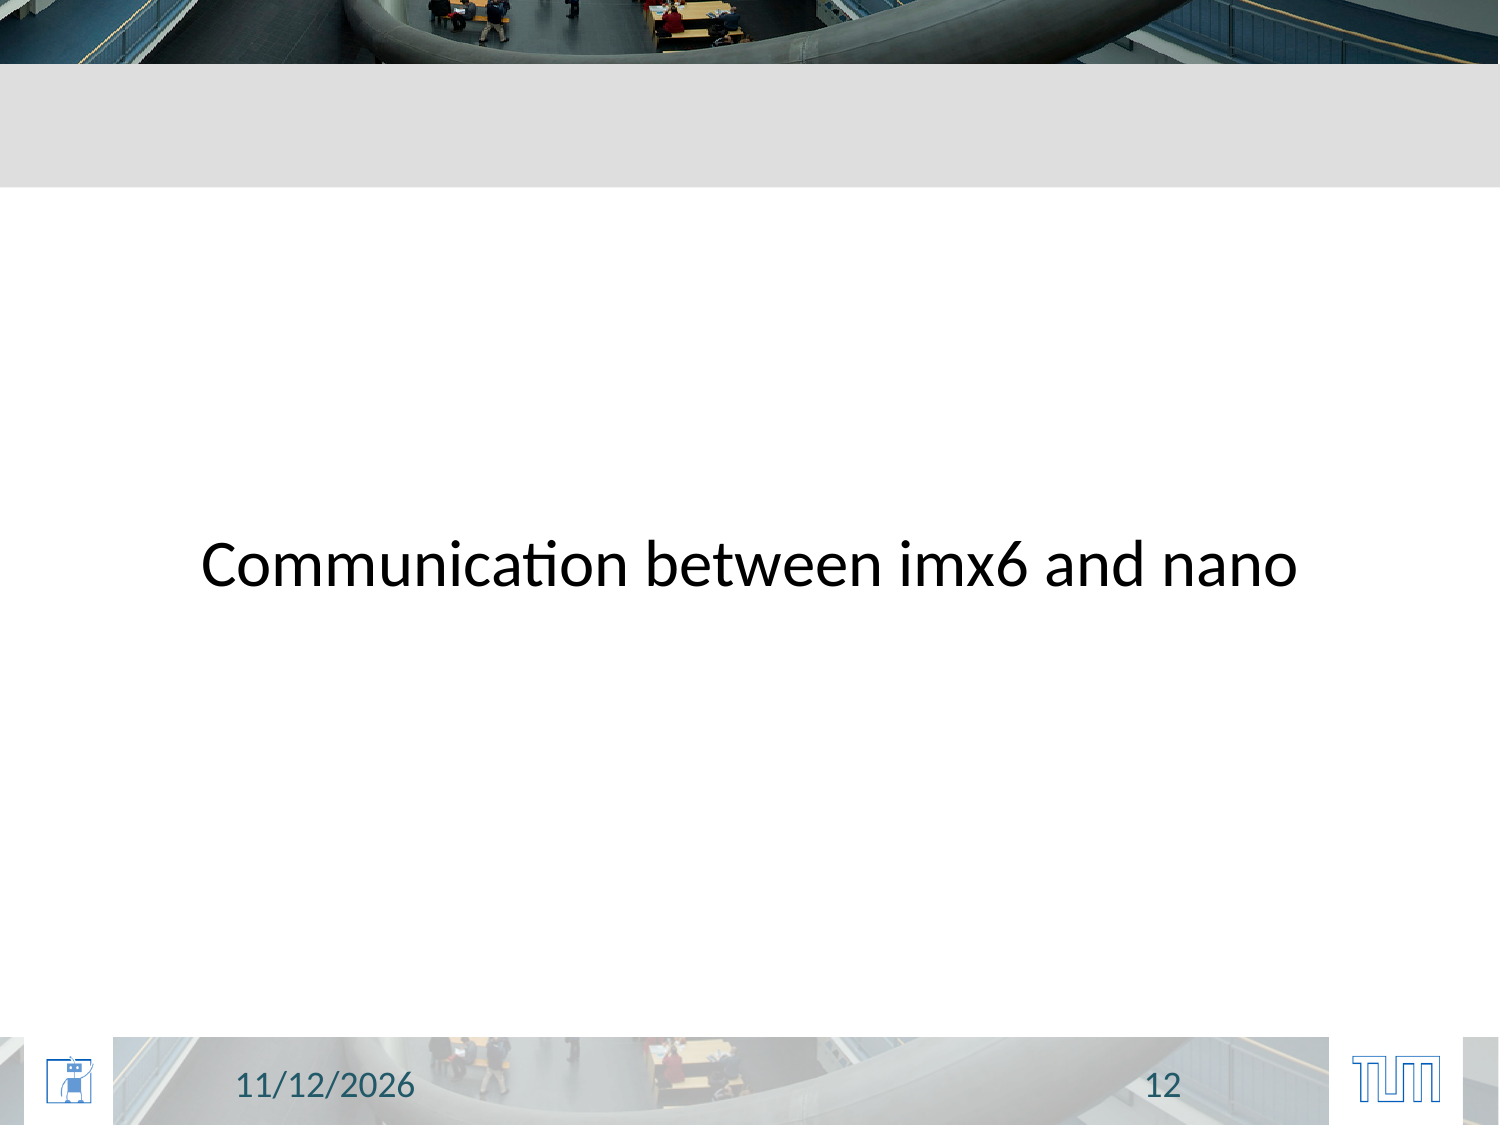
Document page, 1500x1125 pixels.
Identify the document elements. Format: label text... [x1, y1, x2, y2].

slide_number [162, 1052, 488, 1113]
list Communication between imx6 and nano [75, 512, 1425, 1025]
picture [0, 0, 1500, 64]
picture [0, 1032, 1500, 1125]
slide_number 12 [1012, 1052, 1313, 1113]
